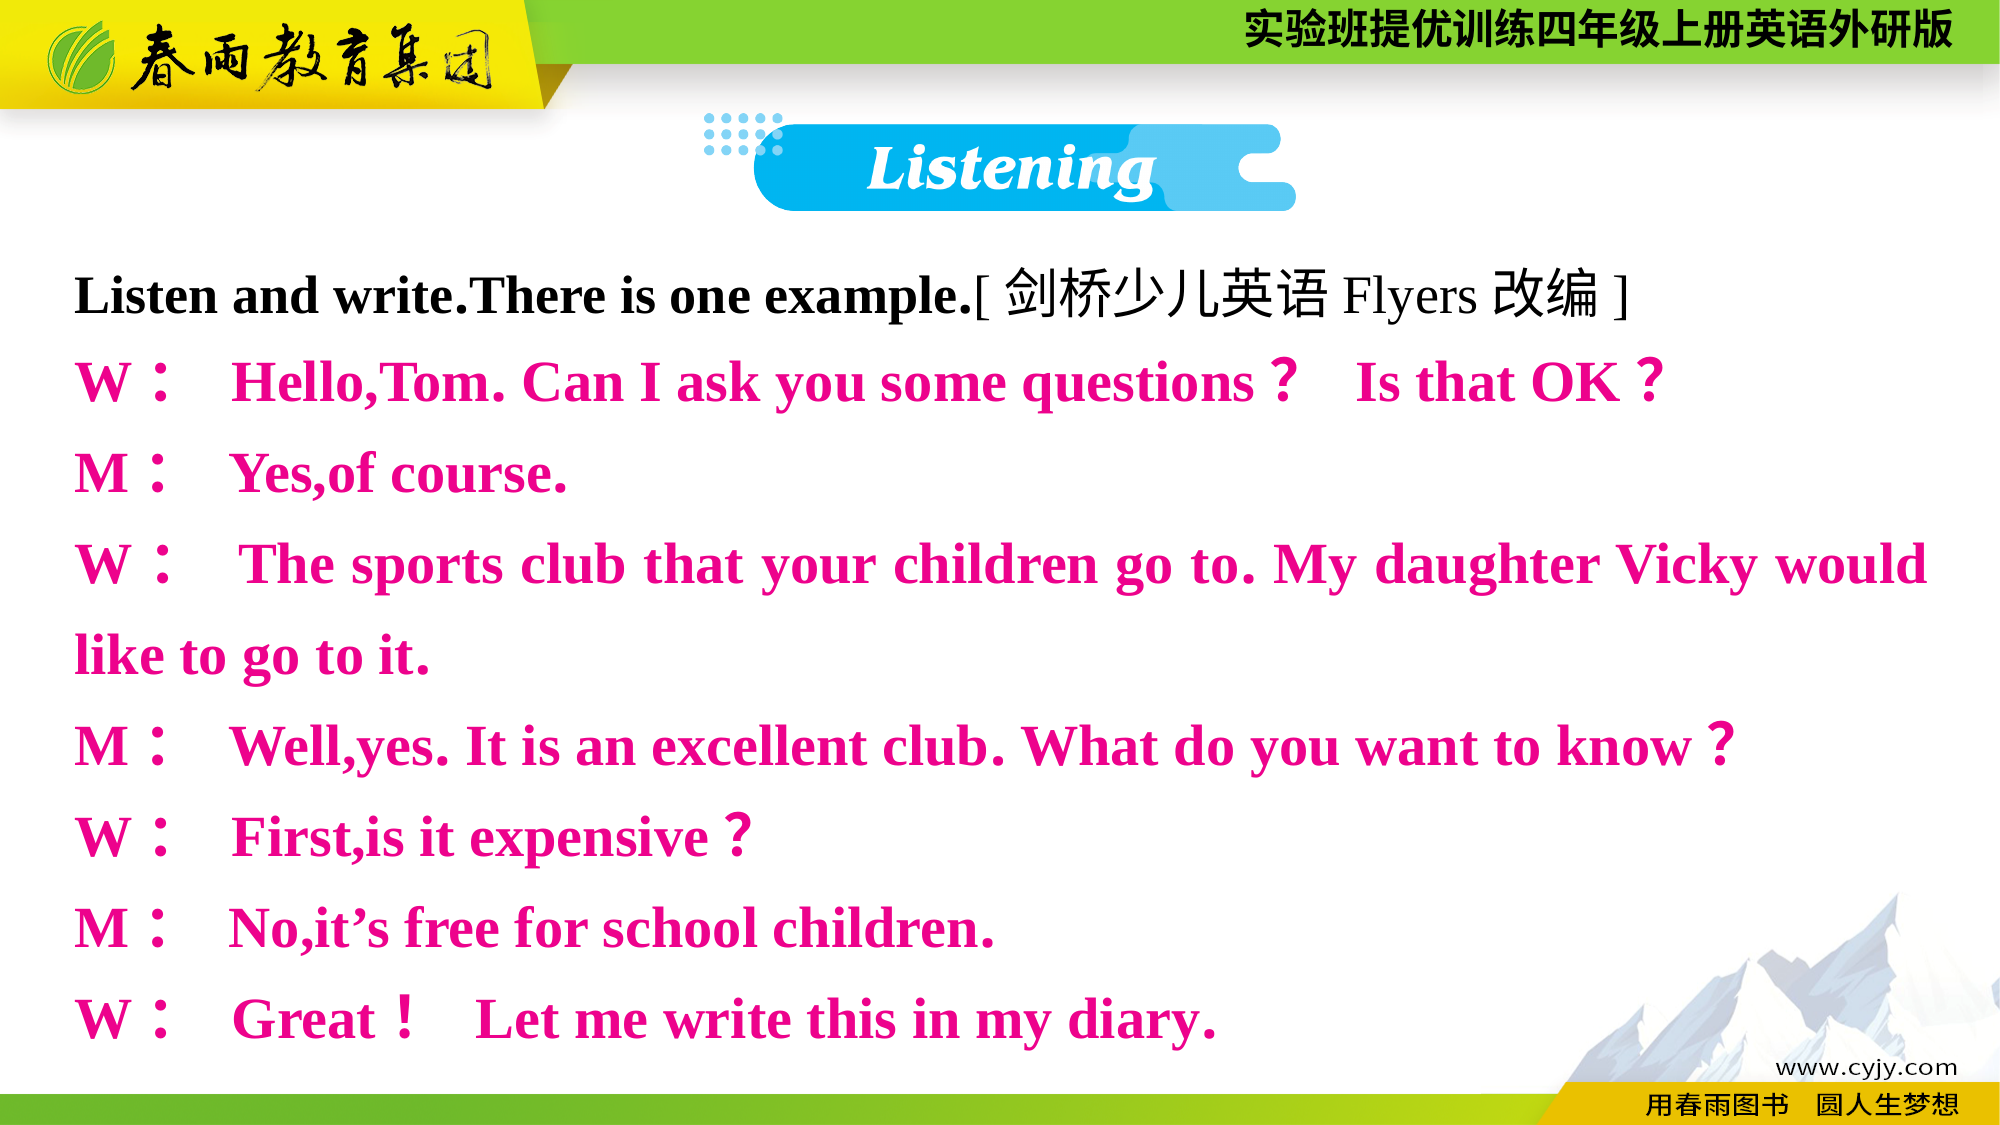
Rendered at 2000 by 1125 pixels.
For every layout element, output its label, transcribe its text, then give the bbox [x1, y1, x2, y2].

picture [0, 0, 2000, 1125]
text_box W： Hello,Tom. Can I ask you some questions？ Is that OK？ M： Yes,of course. W： The sports club that your children go to. My daughter Vicky would like to go to it. M： Well,yes. It is an excellent club. What do you want to know？ W： First,is it expensive？ M： No,it’s free for school children. W： Great！ Let me write this in my diary. [59, 314, 1944, 1058]
list Listen and write.There is one example.[剑桥少儿英语Flyers改编] [59, 219, 1944, 314]
